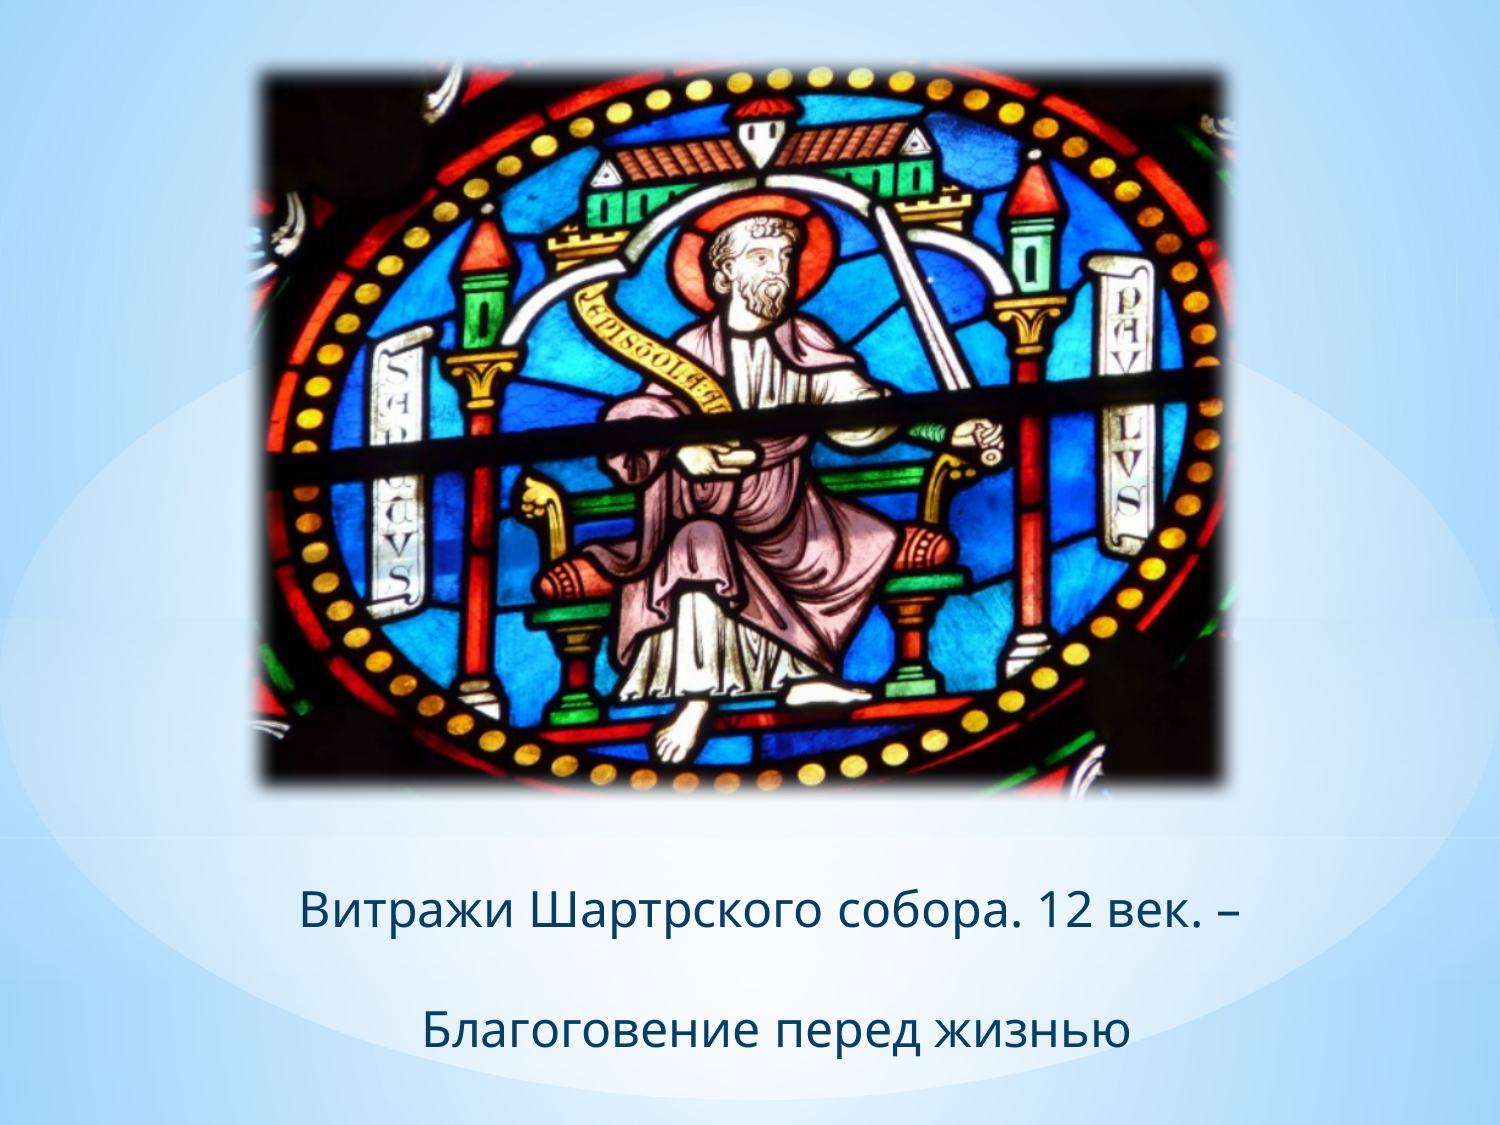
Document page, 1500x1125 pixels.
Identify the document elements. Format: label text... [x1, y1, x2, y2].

picture [241, 54, 1243, 805]
text_box Витражи Шартрского собора. 12 век. – Благоговение перед жизнью [138, 869, 1403, 1065]
